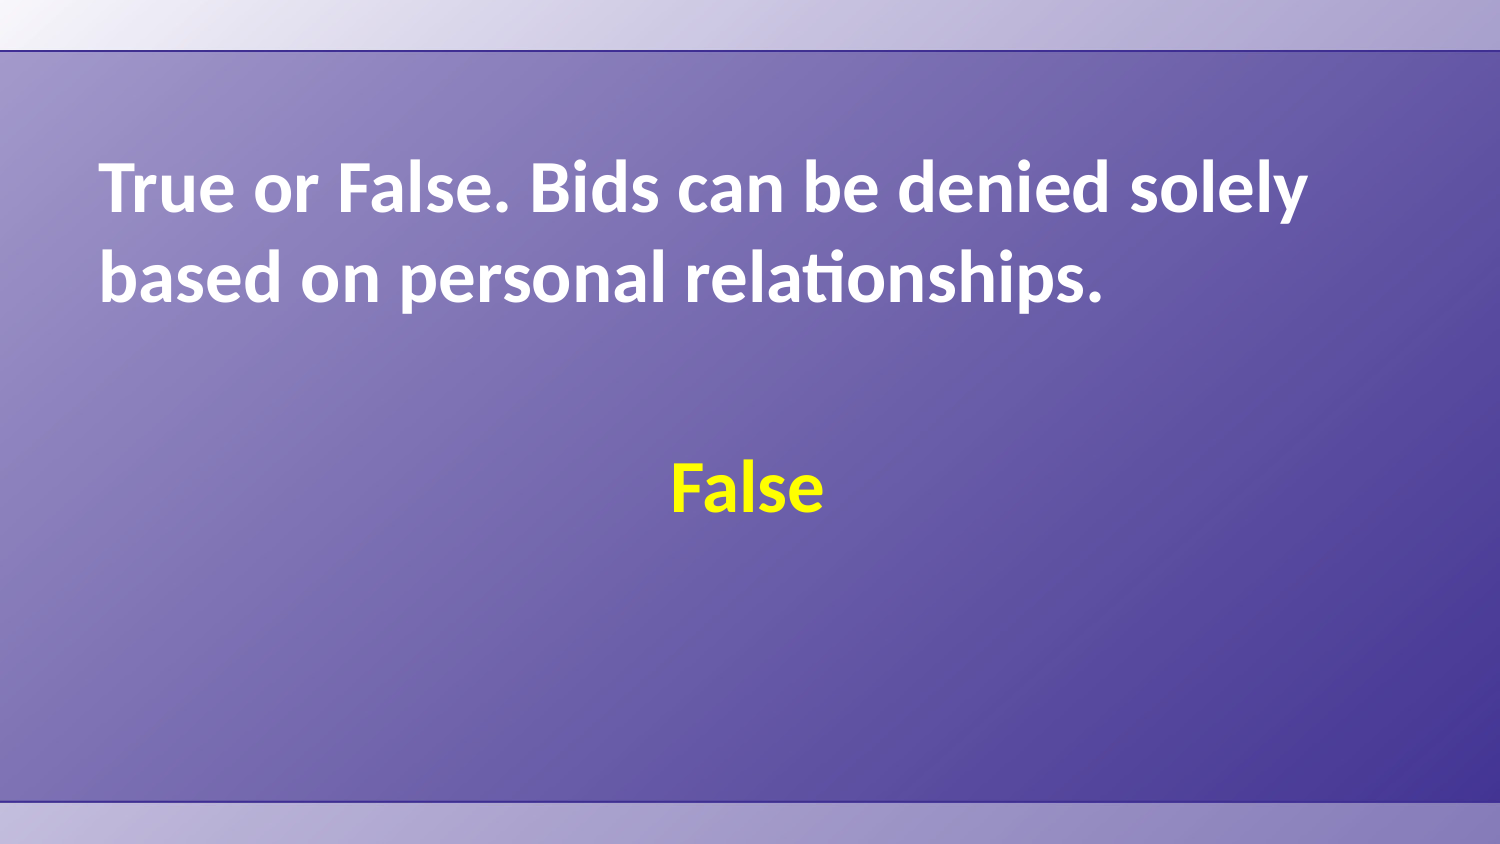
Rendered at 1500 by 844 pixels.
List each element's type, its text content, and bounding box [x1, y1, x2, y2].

picture [0, 0, 1500, 844]
list True or False. Bids can be denied solely based on personal relationships. False [83, 130, 1413, 760]
